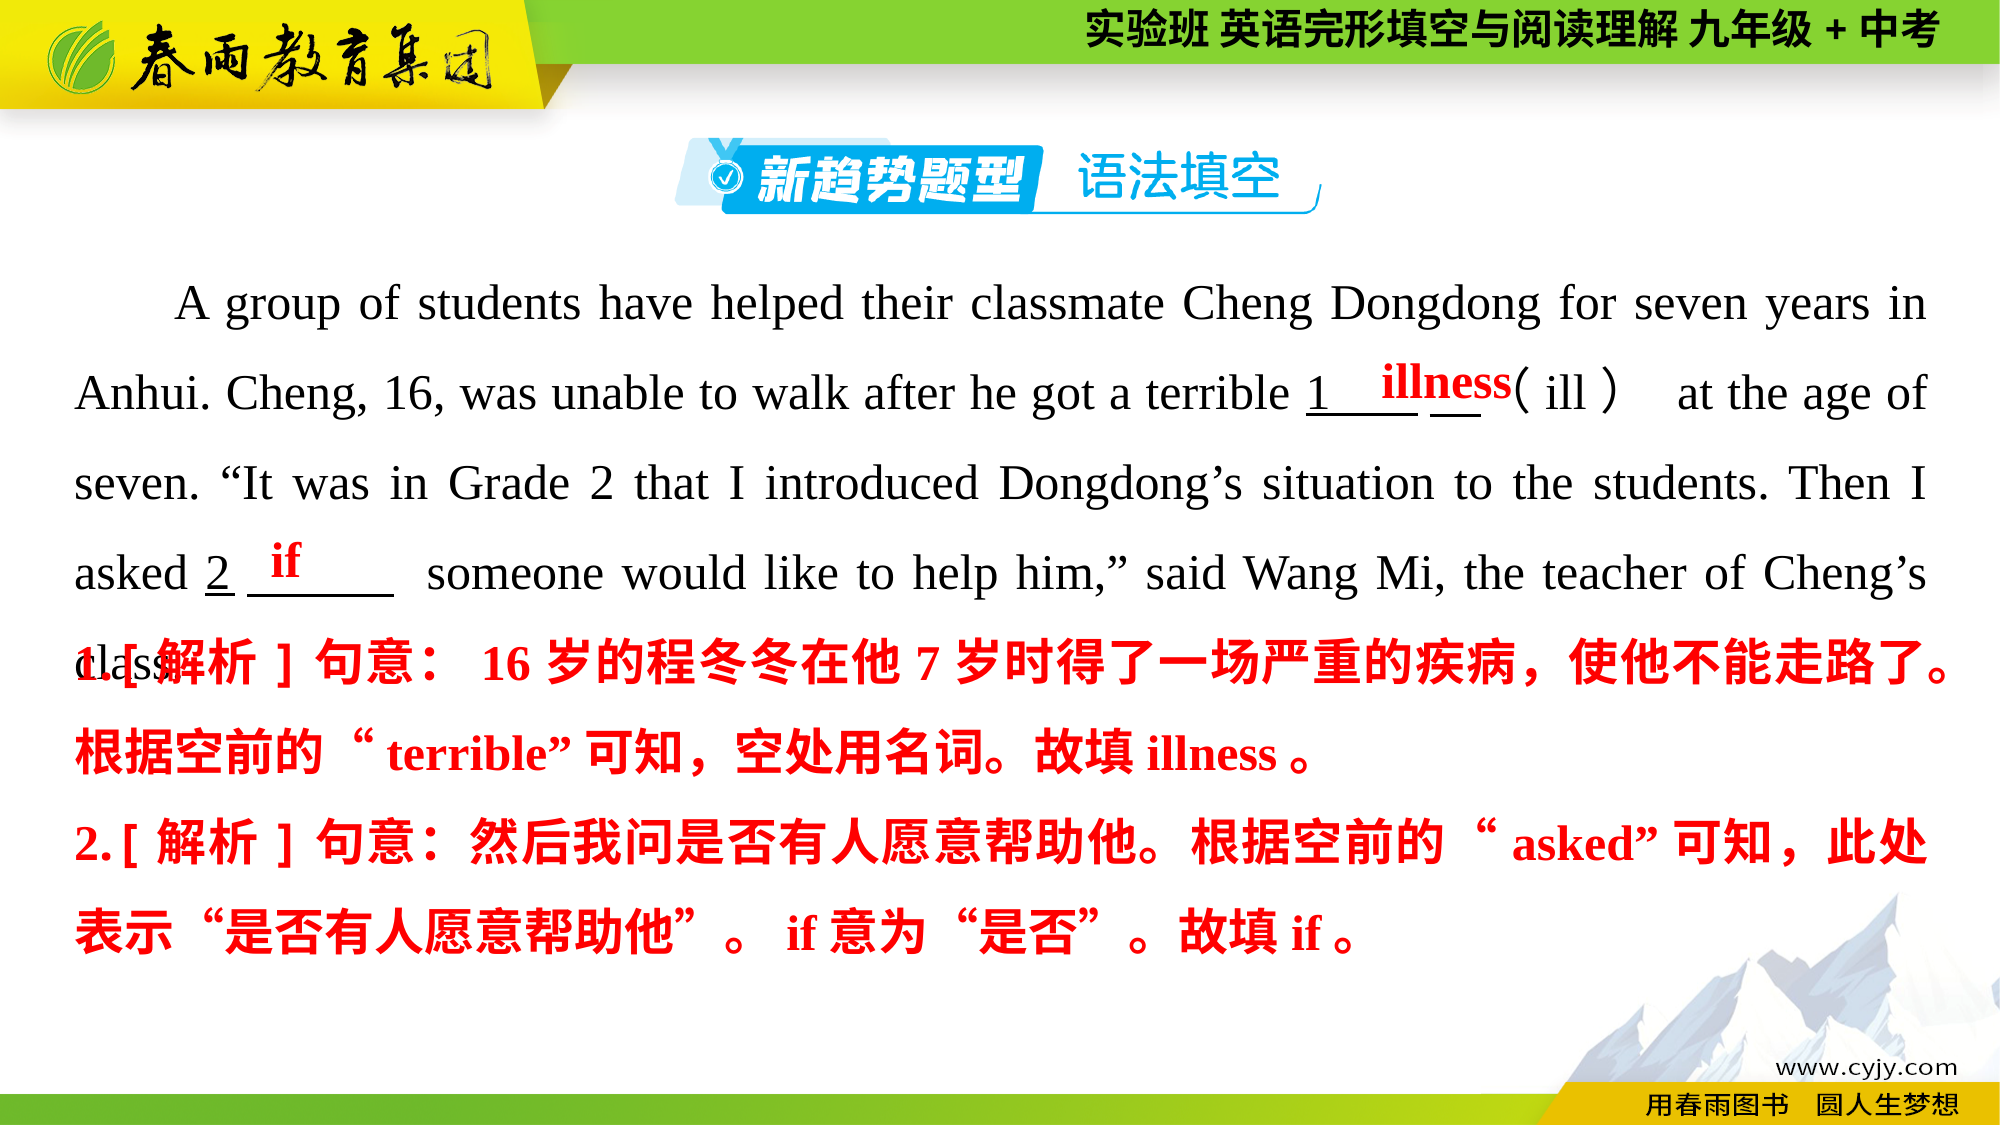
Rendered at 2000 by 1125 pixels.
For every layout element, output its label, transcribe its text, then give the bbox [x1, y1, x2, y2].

picture [0, 0, 2000, 1125]
text_box if [255, 520, 317, 595]
text_box 2.[解析]句意：然后我问是否有人愿意帮助他。根据空前的“asked”可知，此处表示“是否有人愿意帮助他”。if意为“是否”。故填if。 [59, 772, 1944, 968]
text_box illness [1366, 341, 1528, 416]
text_box 1.[解析]句意：16岁的程冬冬在他7岁时得了一场严重的疾病，使他不能走路了。根据空前的“terrible”可知，空处用名词。故填illness。 [59, 592, 1944, 772]
list A group of students have helped their classmate Cheng Dongdong for seven years in Anhui. Cheng, 16, was unable to walk after he got a terrible 1 （ill） at the age of seven. “It was in Grade 2 that I introduced Dongdong’s situation to the students. Then I asked 2 someone would like to help him,” said Wang Mi, the teacher of Cheng’s class. [59, 232, 1944, 592]
